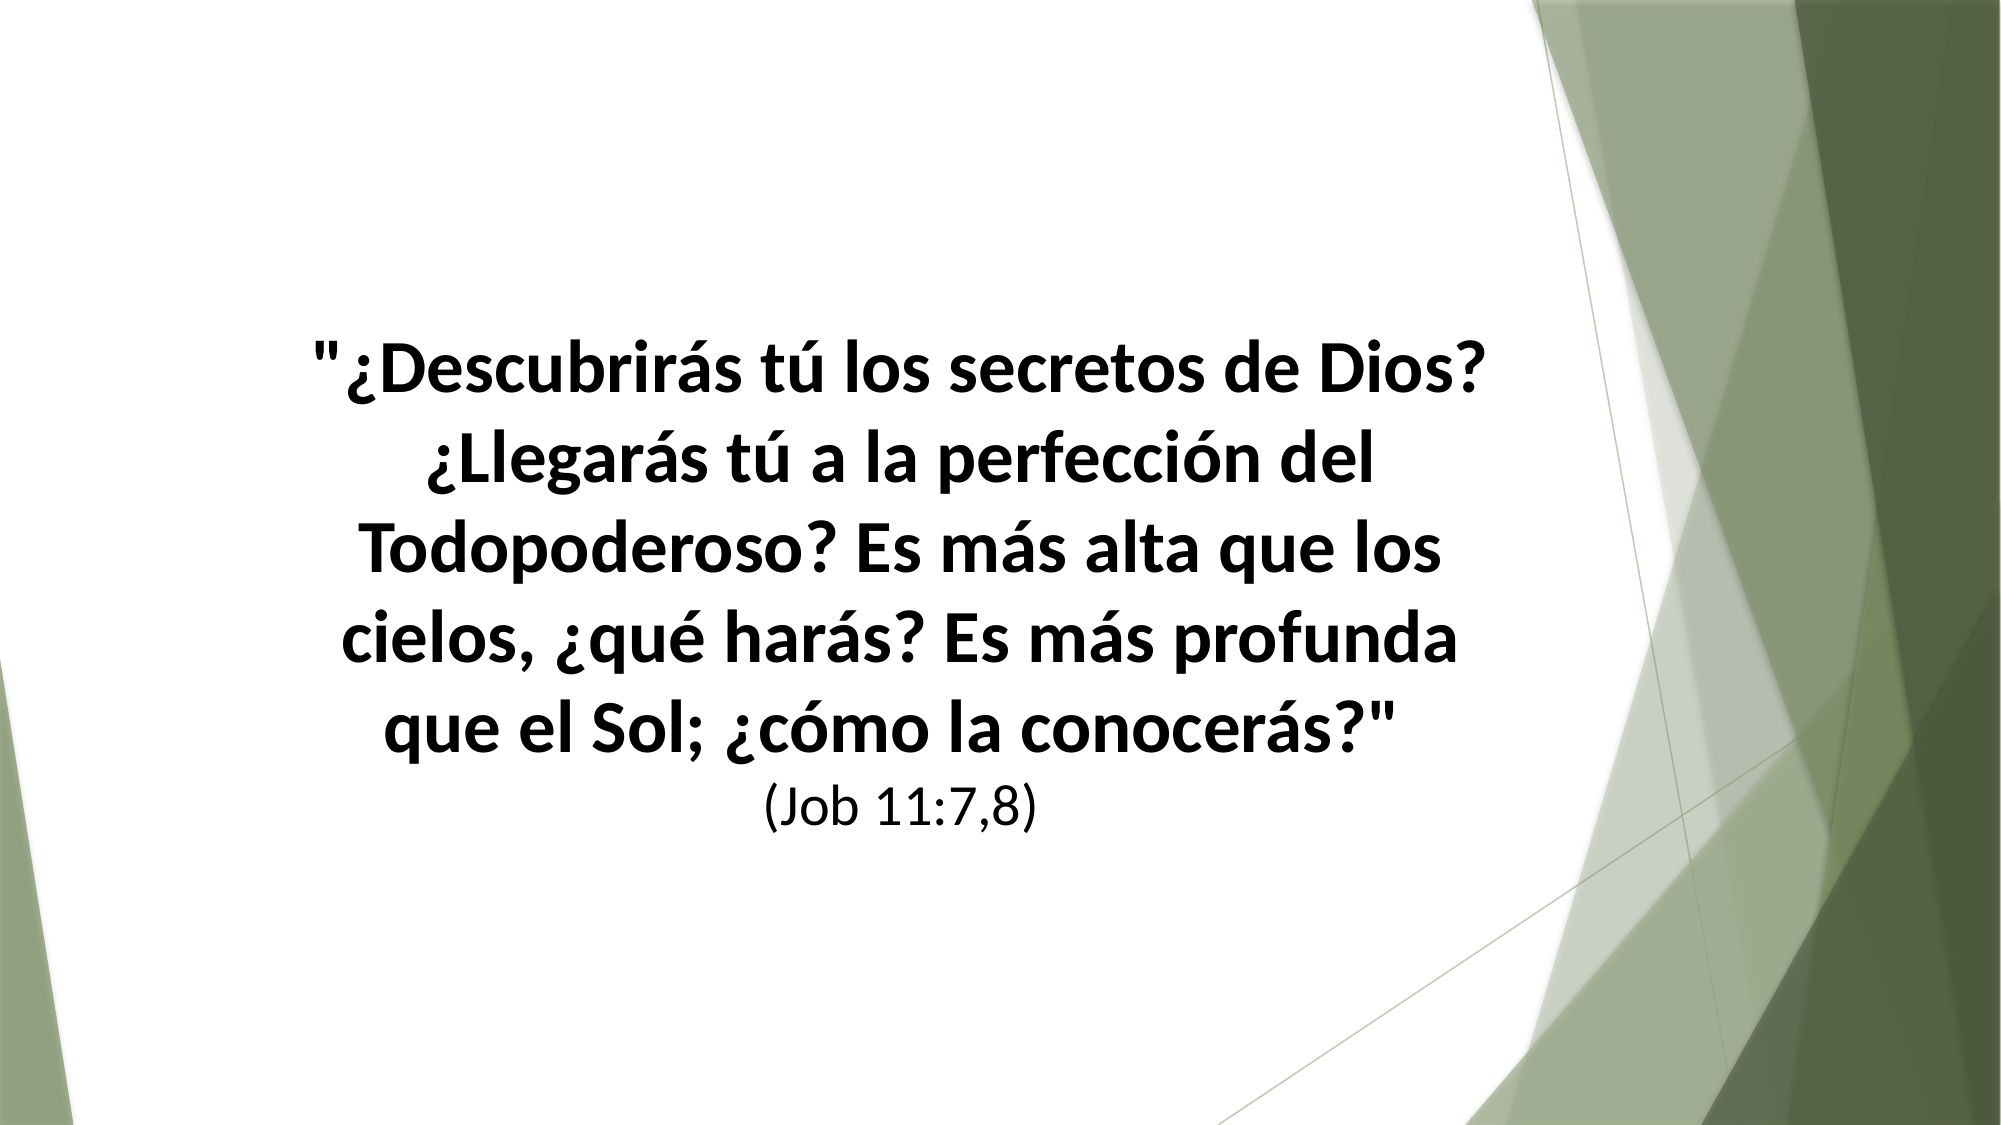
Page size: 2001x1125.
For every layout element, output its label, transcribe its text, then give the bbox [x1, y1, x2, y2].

text_box "¿Descubrirás tú los secretos de Dios? ¿Llegarás tú a la perfección del Todopoderoso? Es más alta que los cielos, ¿qué harás? Es más profunda que el Sol; ¿cómo la conocerás?" (Job 11:7,8) [287, 309, 1515, 845]
